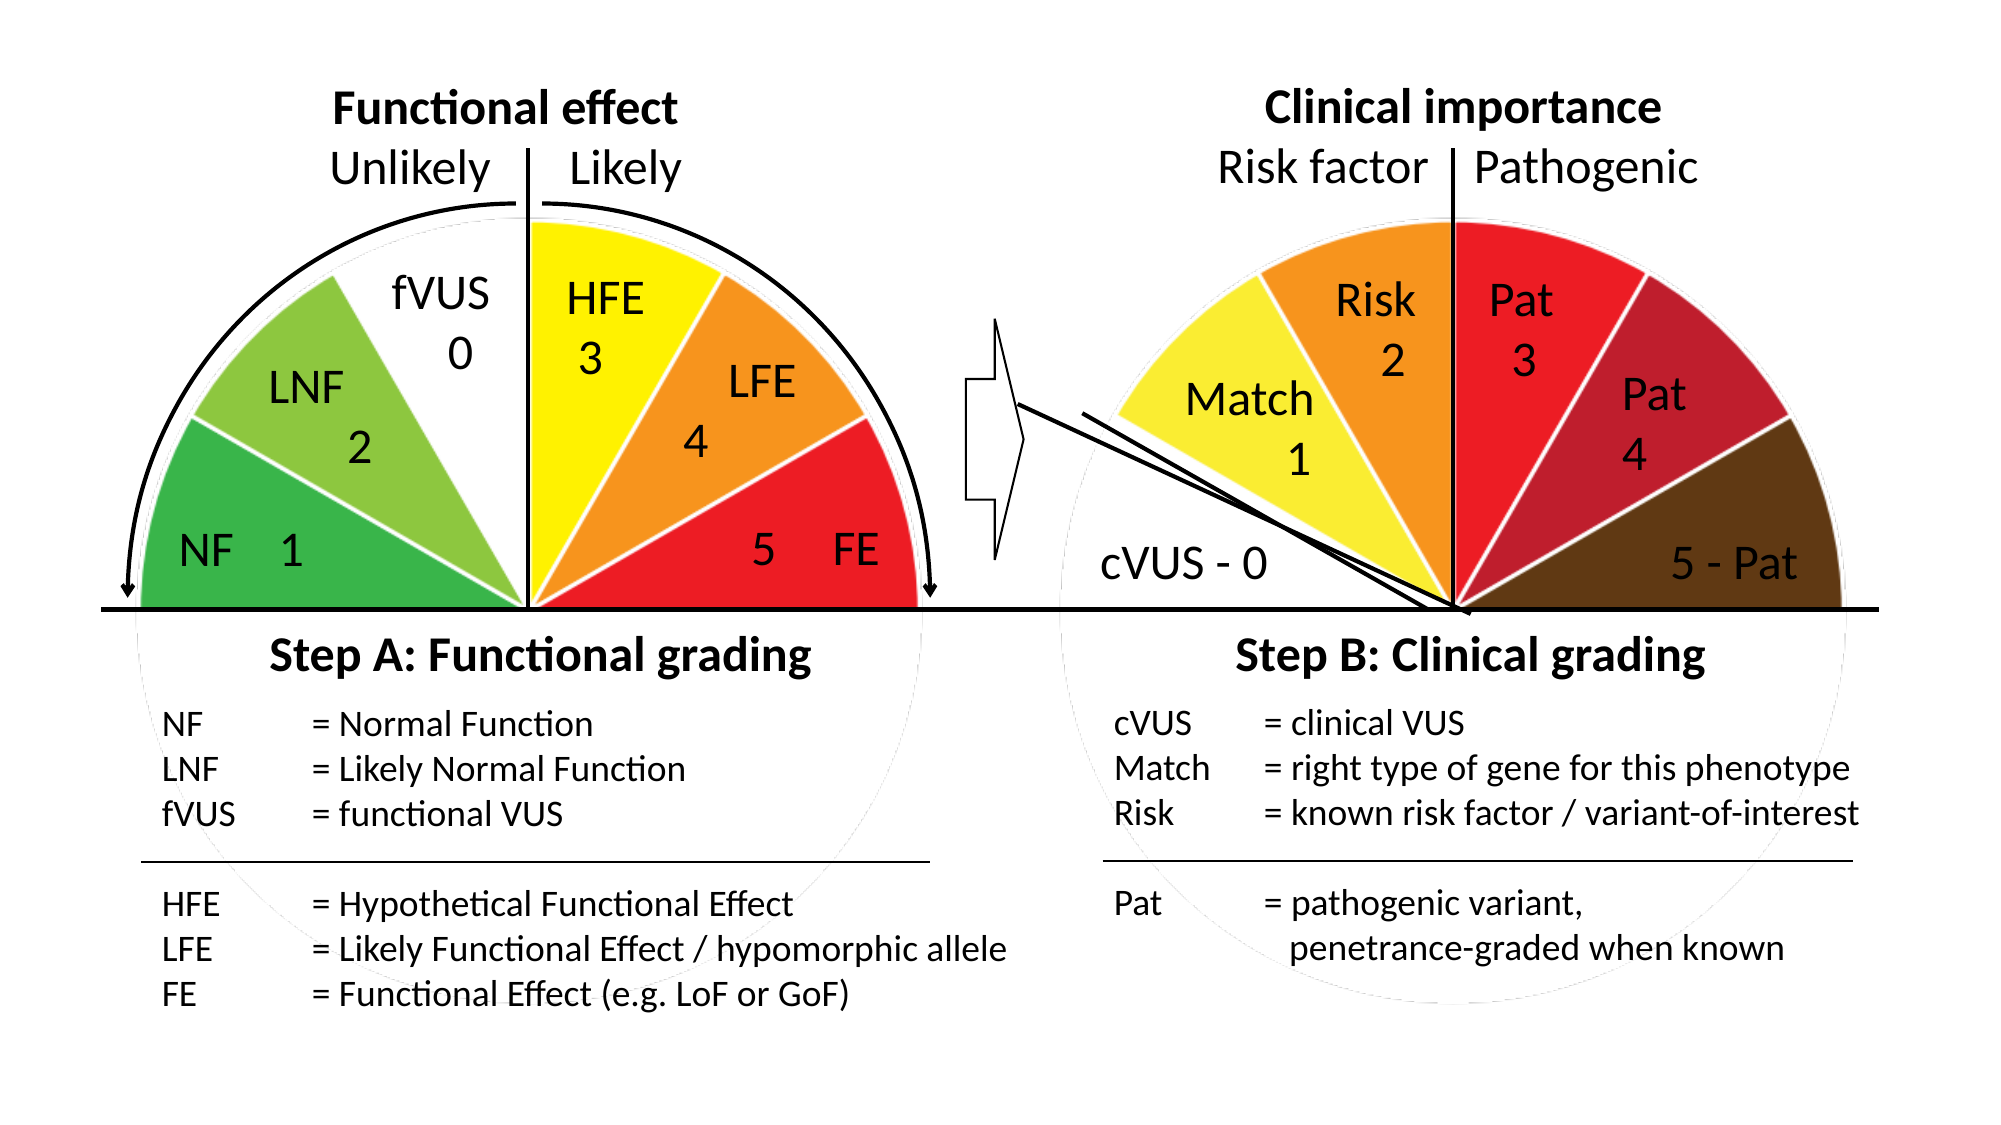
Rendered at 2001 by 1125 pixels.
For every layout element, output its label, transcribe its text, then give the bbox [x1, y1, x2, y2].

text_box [1082, 413, 1428, 610]
picture [0, 198, 2000, 1020]
text_box Functional effect Unlikely Likely [314, 67, 698, 198]
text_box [1017, 403, 1471, 614]
text_box Clinical importance Risk factor Pathogenic [1202, 66, 1725, 198]
picture [528, 198, 1453, 609]
